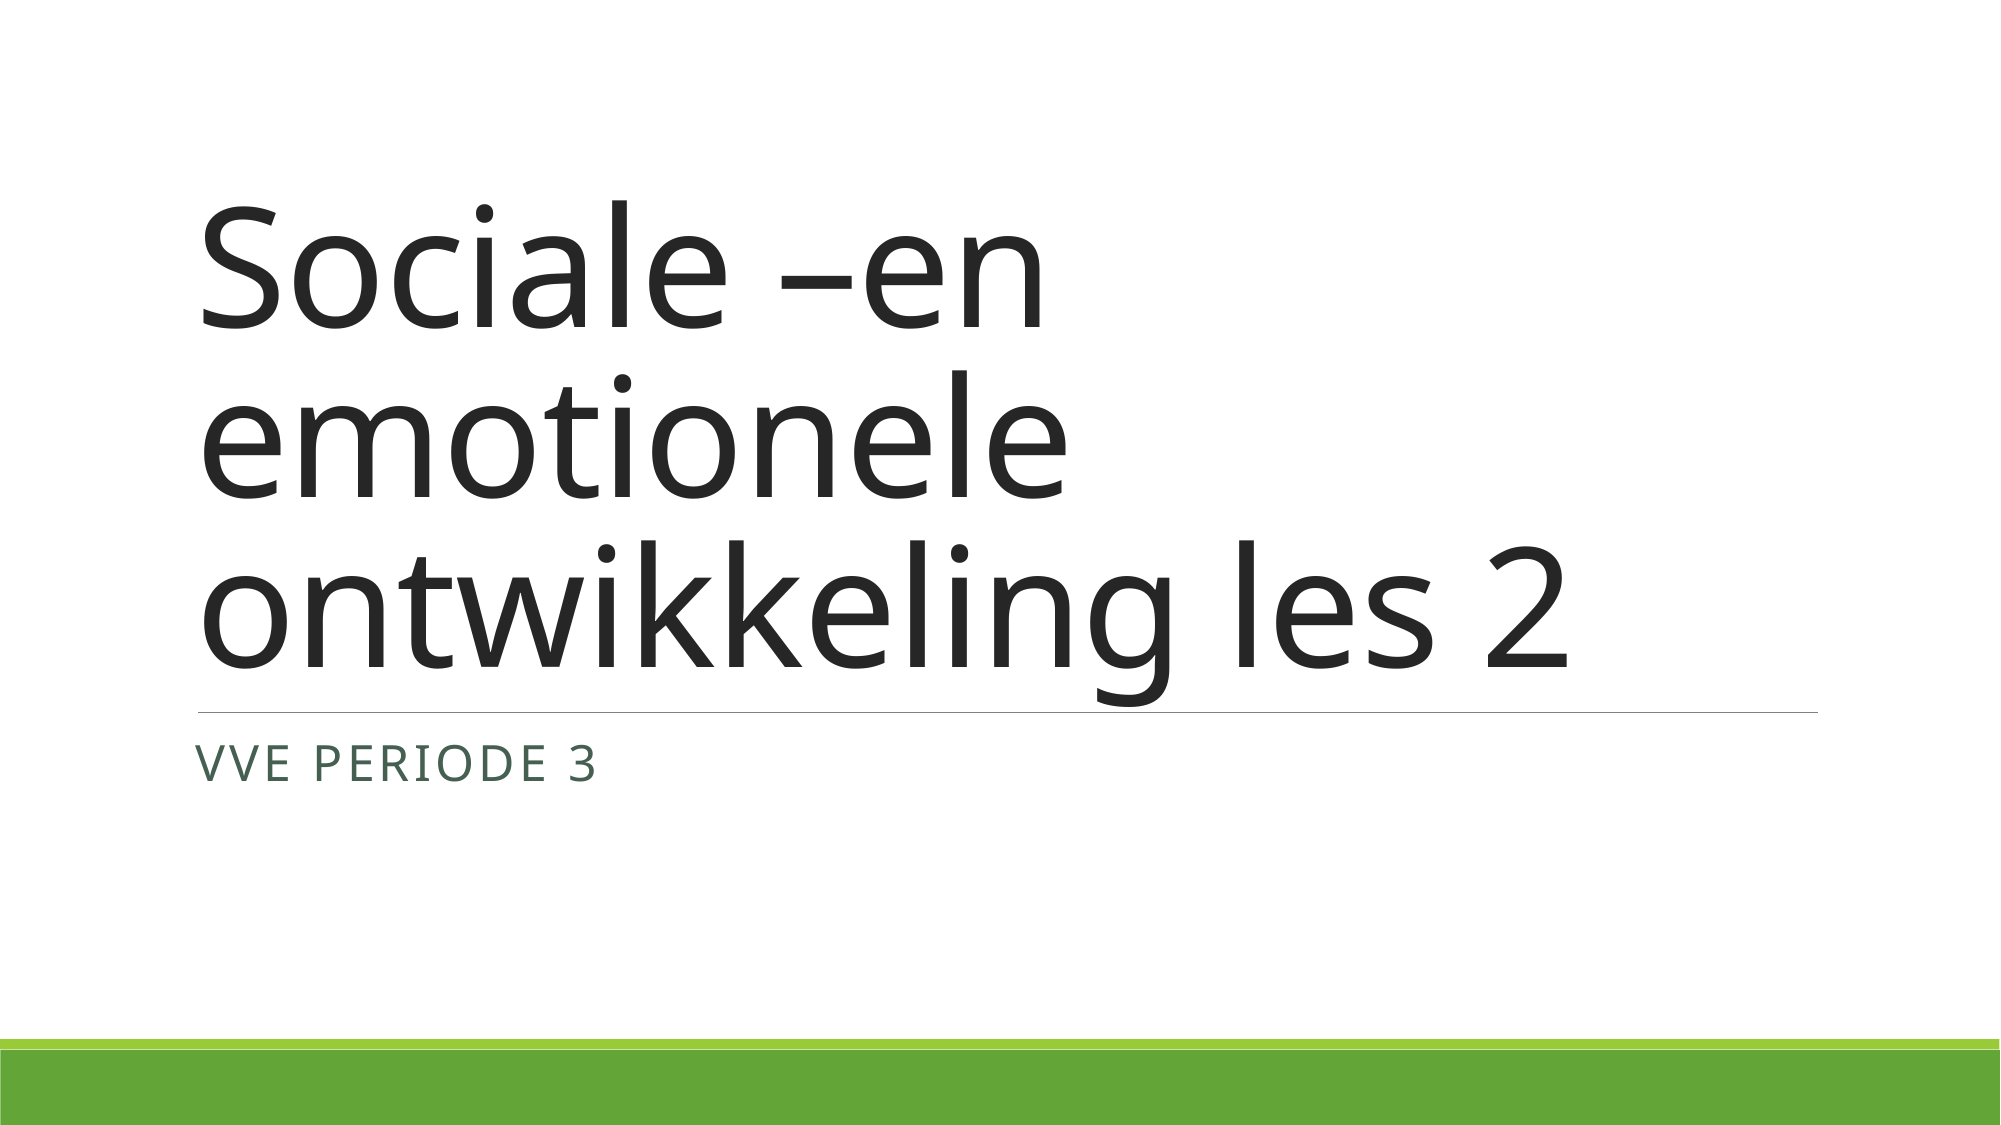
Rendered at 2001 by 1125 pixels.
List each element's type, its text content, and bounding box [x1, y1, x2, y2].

subtitle Vve periode 3 [180, 730, 1831, 919]
title Sociale –en emotionele ontwikkeling les 2 [180, 124, 1830, 710]
